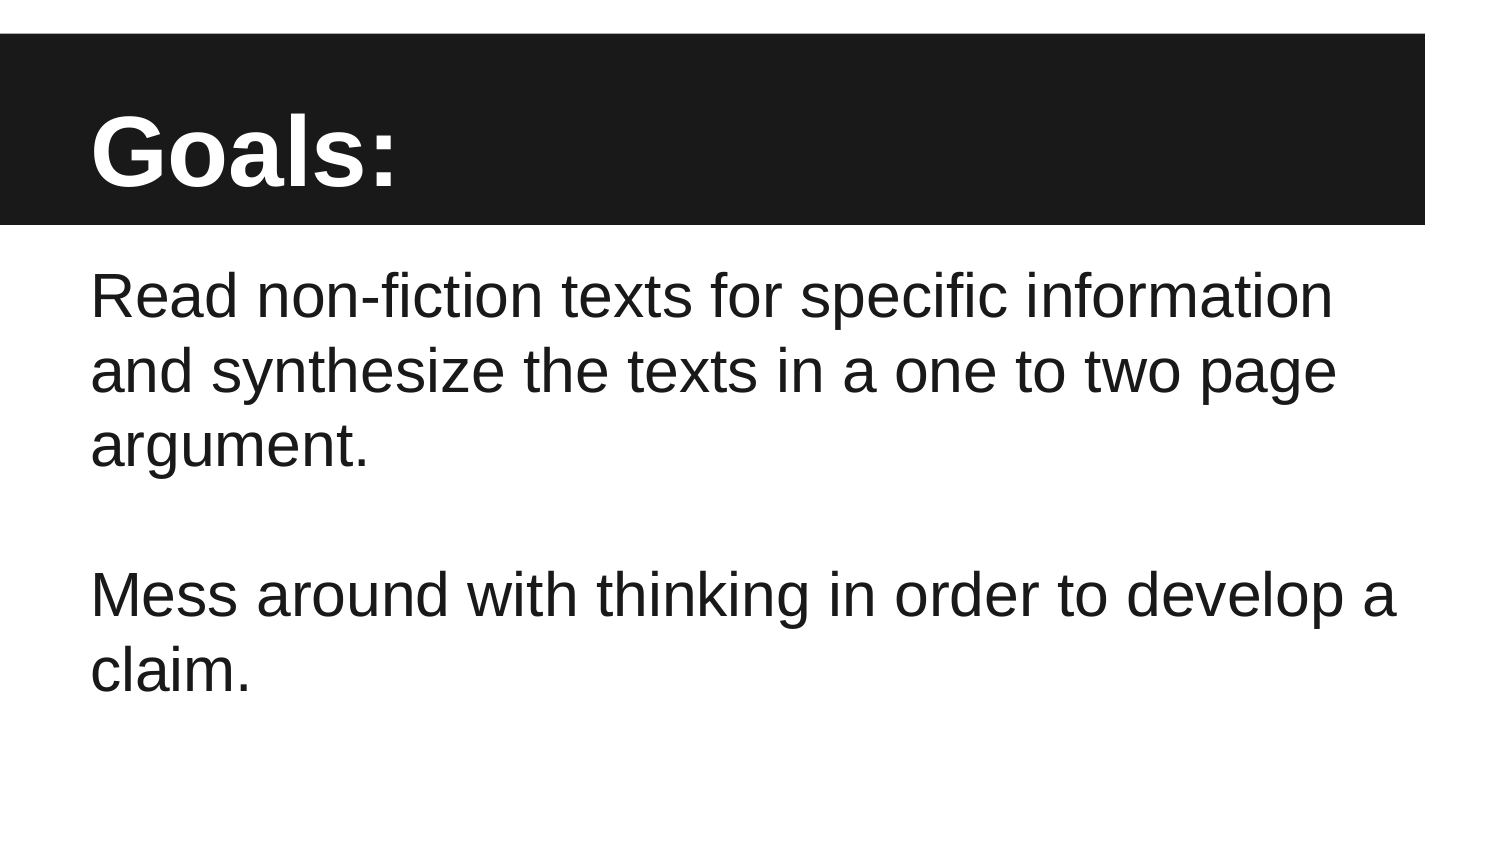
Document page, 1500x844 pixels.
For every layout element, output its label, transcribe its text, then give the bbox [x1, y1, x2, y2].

list Read non-fiction texts for specific information and synthesize the texts in a one to two page argument. Mess around with thinking in order to develop a claim. [75, 239, 1425, 808]
title Goals: [75, 33, 1425, 221]
